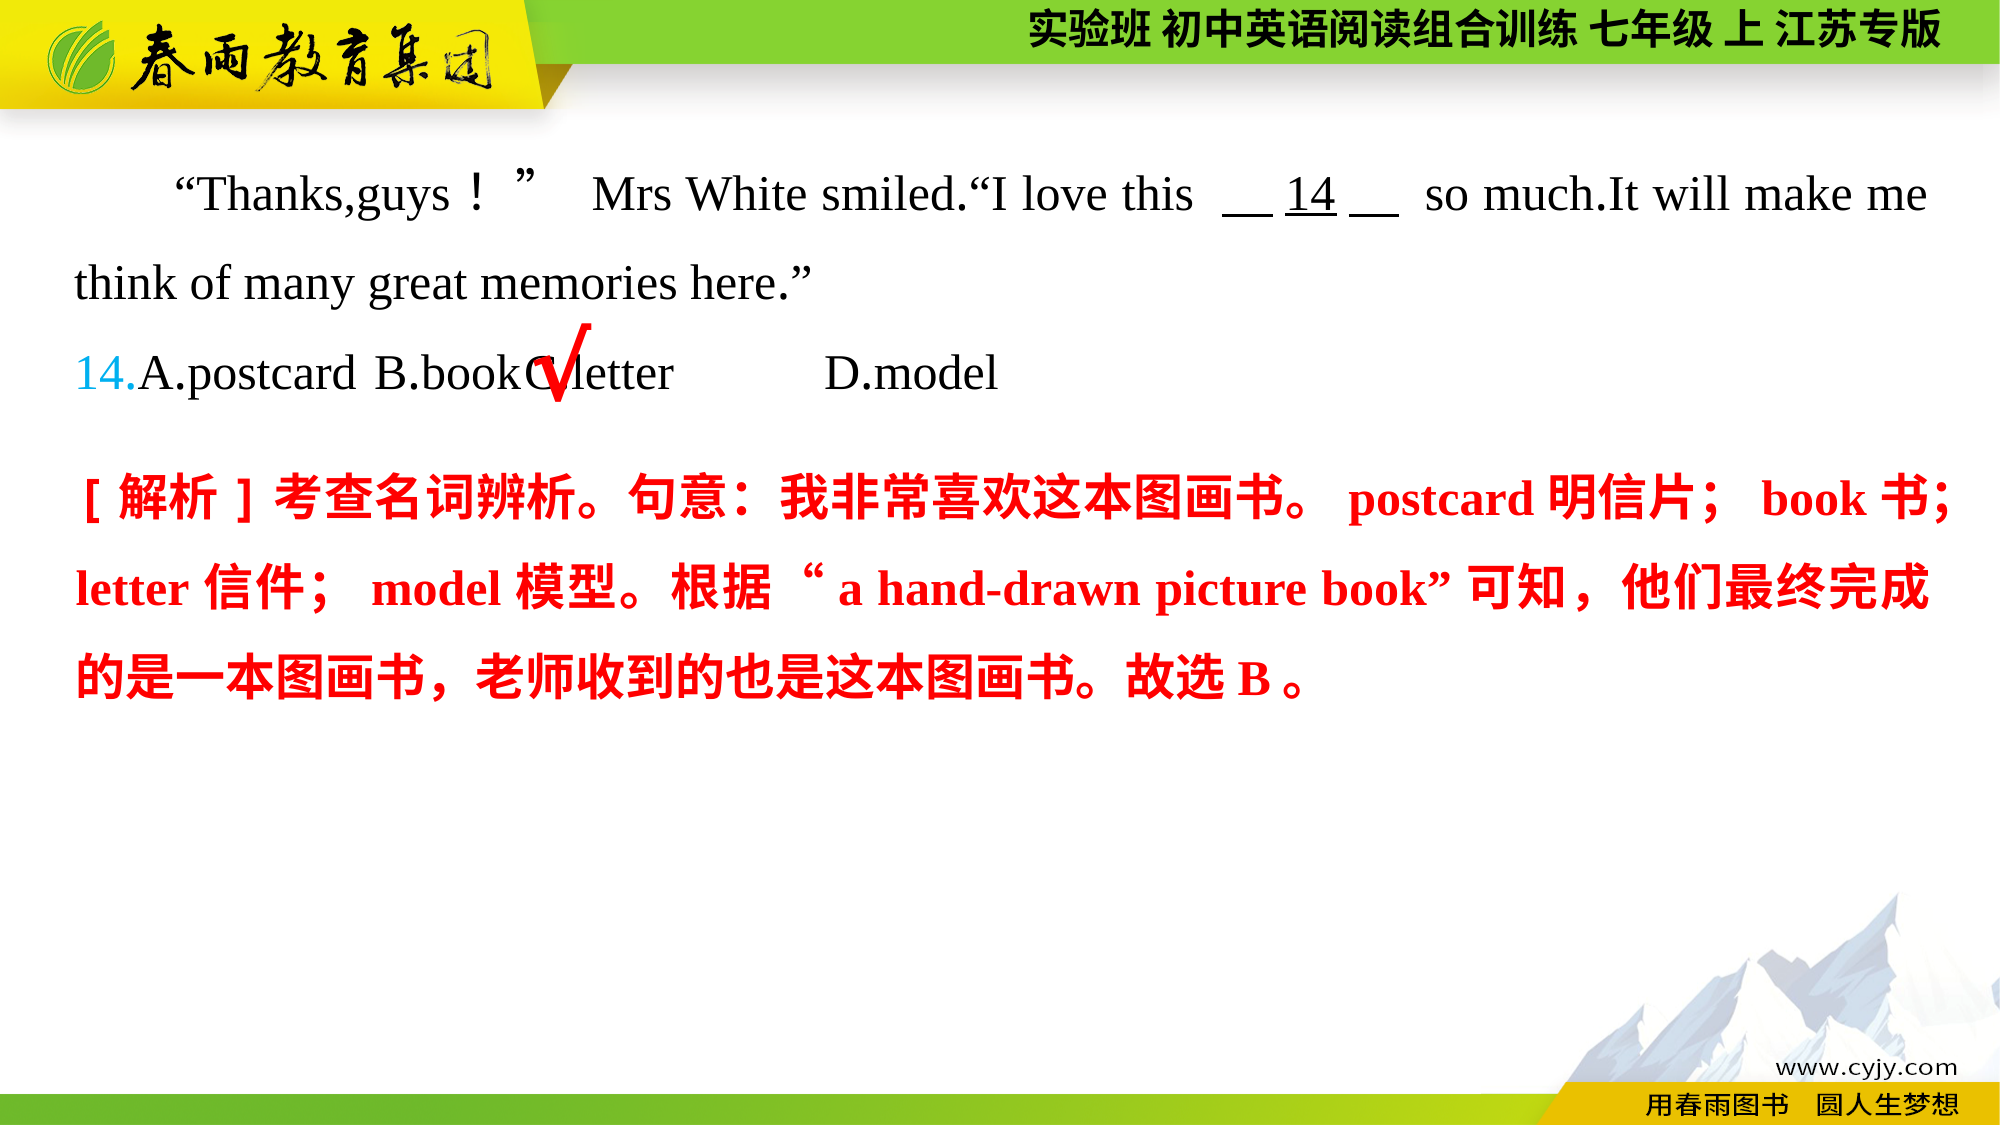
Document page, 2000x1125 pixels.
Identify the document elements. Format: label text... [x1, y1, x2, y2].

text_box [解析]考查名词辨析。句意：我非常喜欢这本图画书。postcard明信片；book书；letter信件；model模型。根据“a hand-drawn picture book”可知，他们最终完成的是一本图画书，老师收到的也是这本图画书。故选B。 [60, 427, 1945, 713]
picture [0, 0, 2000, 1125]
list “Thanks,guys！” Mrs White smiled.“I love this 14 so much.It will make me think of many great memories here.” 14.A.postcard B.book C.letter D.model [59, 122, 1944, 411]
text_box √ [515, 301, 614, 427]
